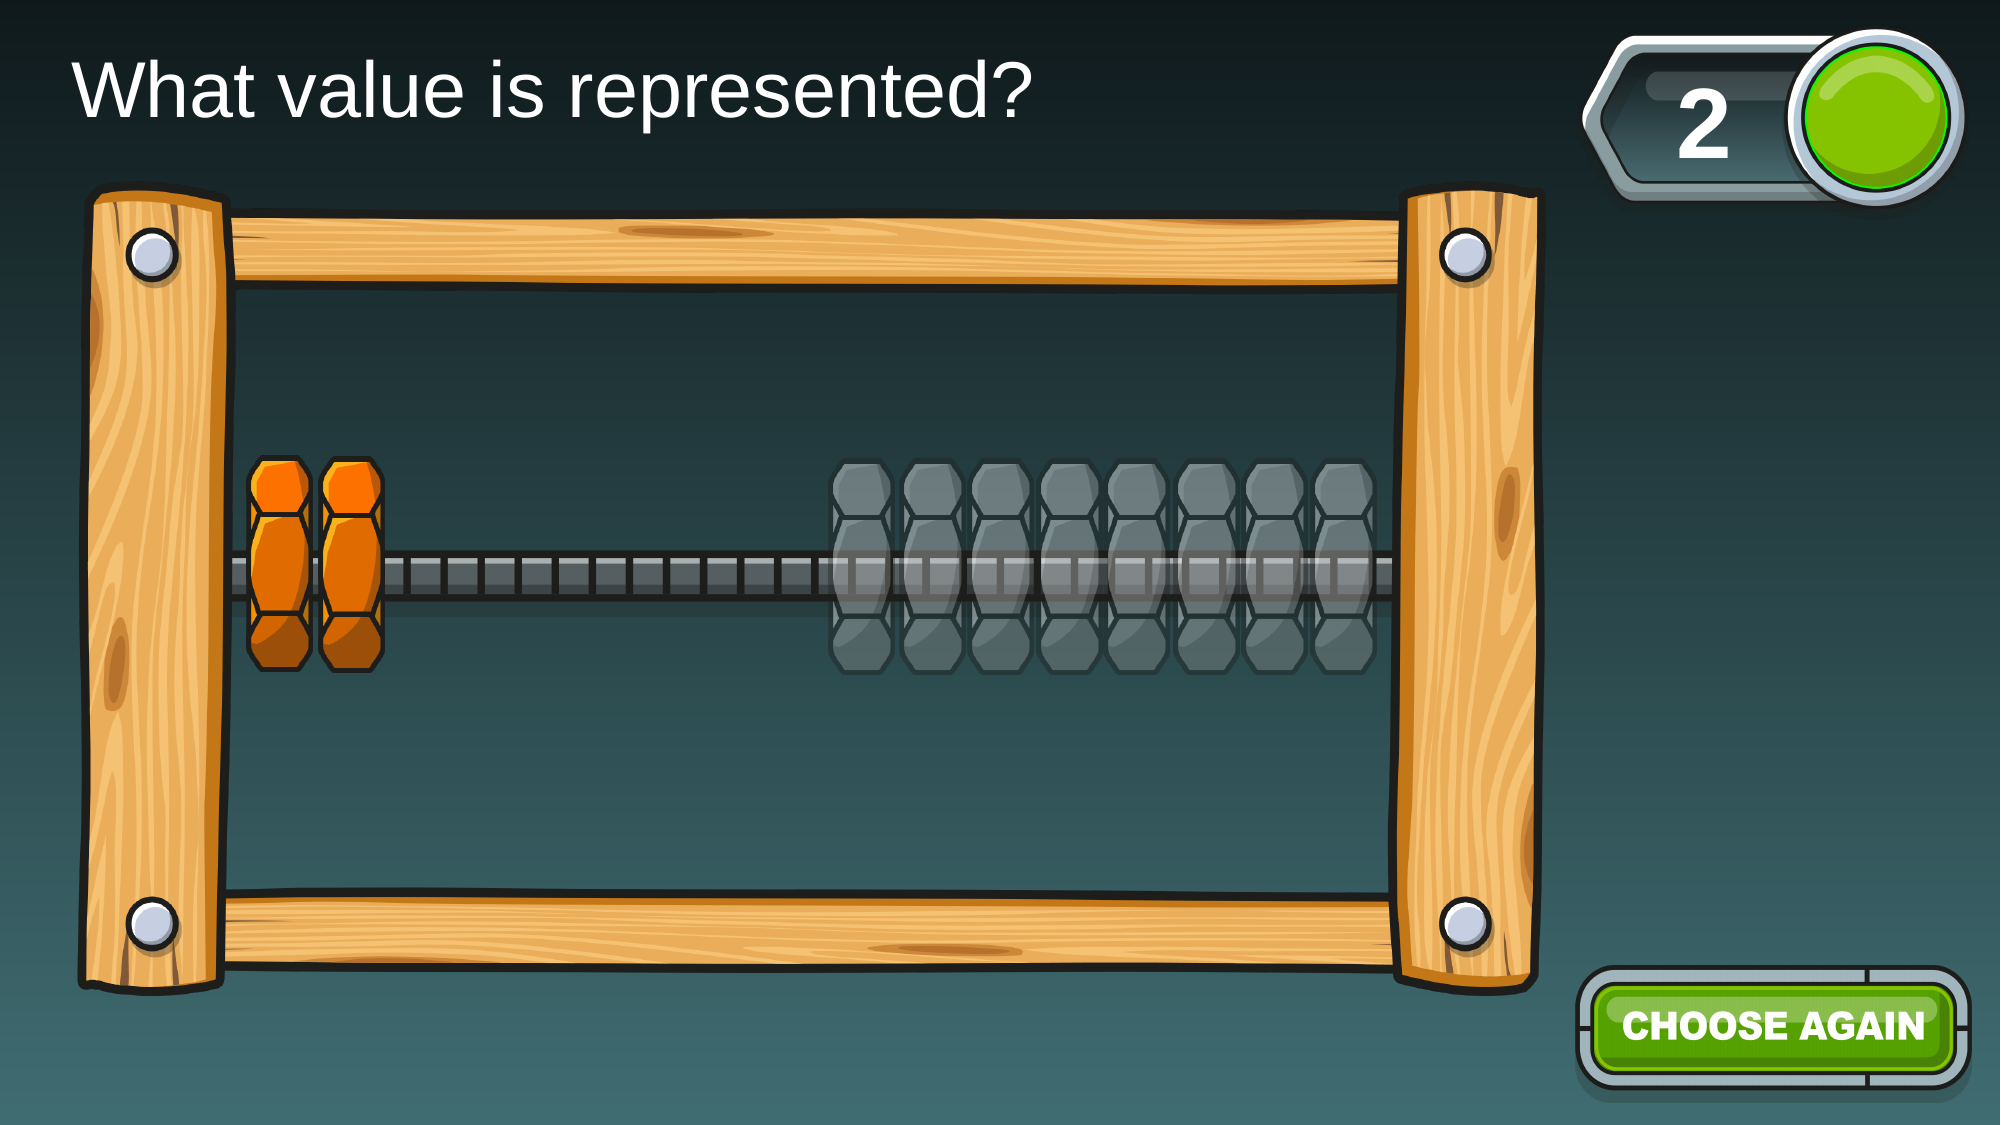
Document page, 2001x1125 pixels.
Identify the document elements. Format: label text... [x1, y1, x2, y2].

picture [77, 181, 1546, 997]
picture [1575, 25, 1971, 221]
text_box What value is represented? [56, 30, 1059, 182]
picture [1575, 965, 1972, 1104]
